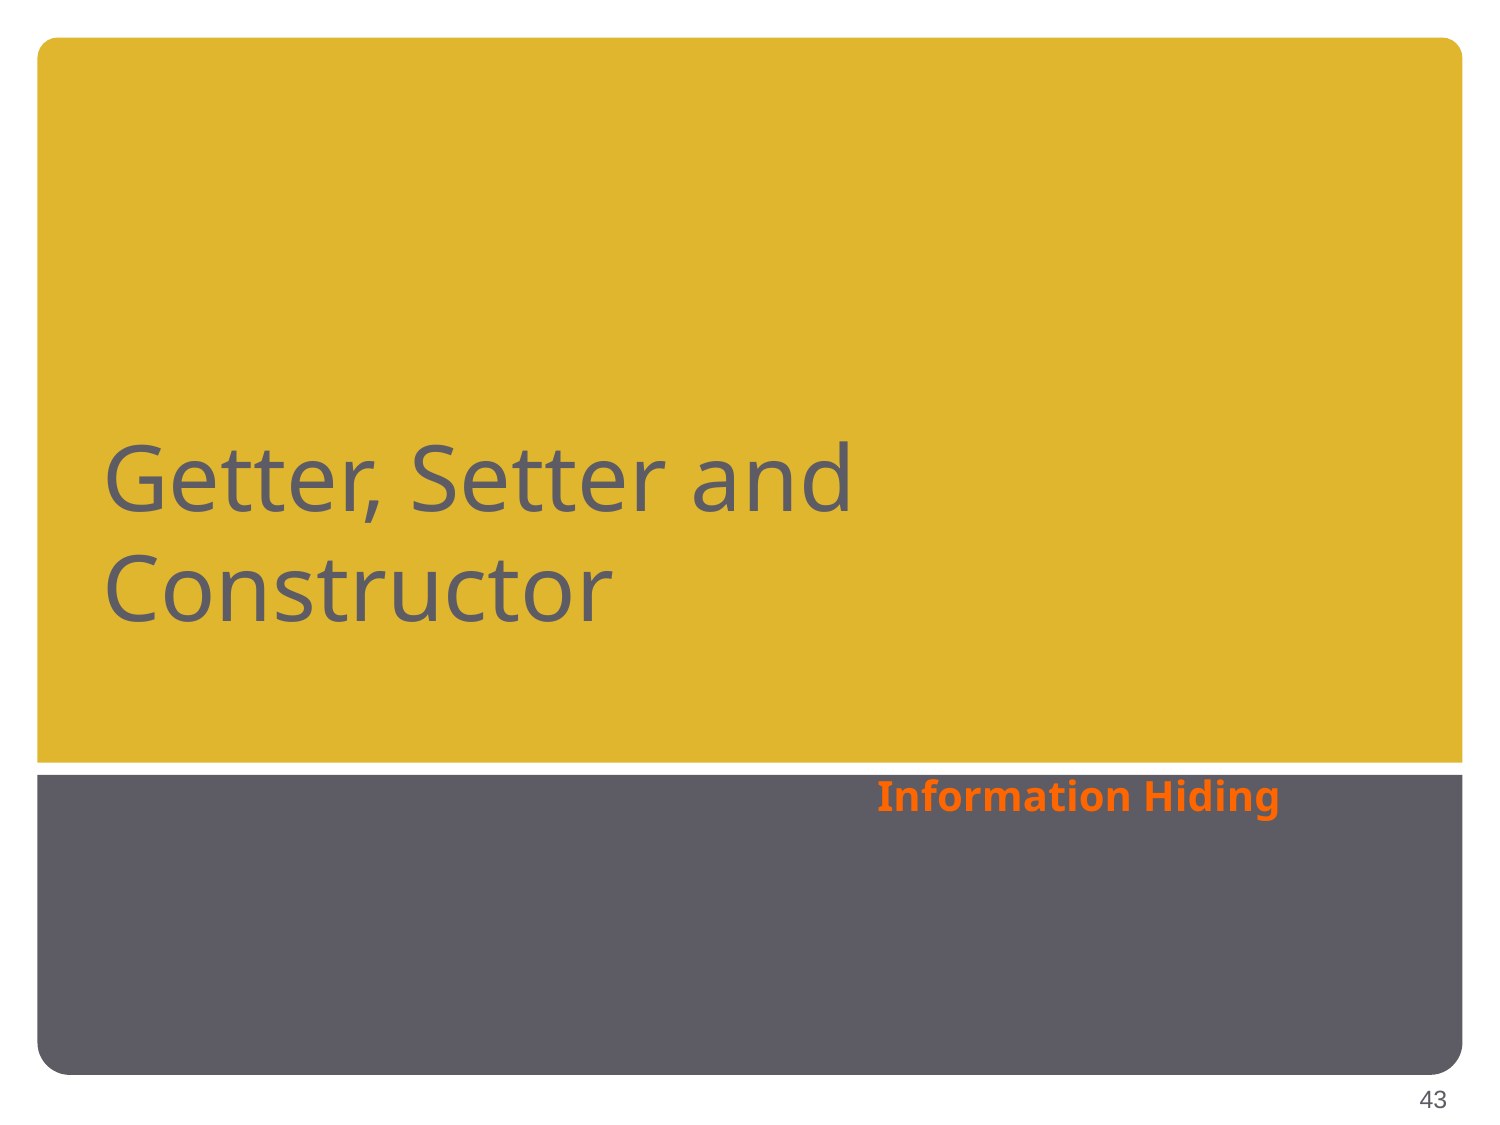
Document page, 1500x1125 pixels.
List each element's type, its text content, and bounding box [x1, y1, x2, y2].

text_box Information Hiding [862, 762, 1463, 828]
text_box Getter, Setter and Constructor [87, 412, 1388, 638]
slide_number 43 [1125, 1074, 1463, 1123]
